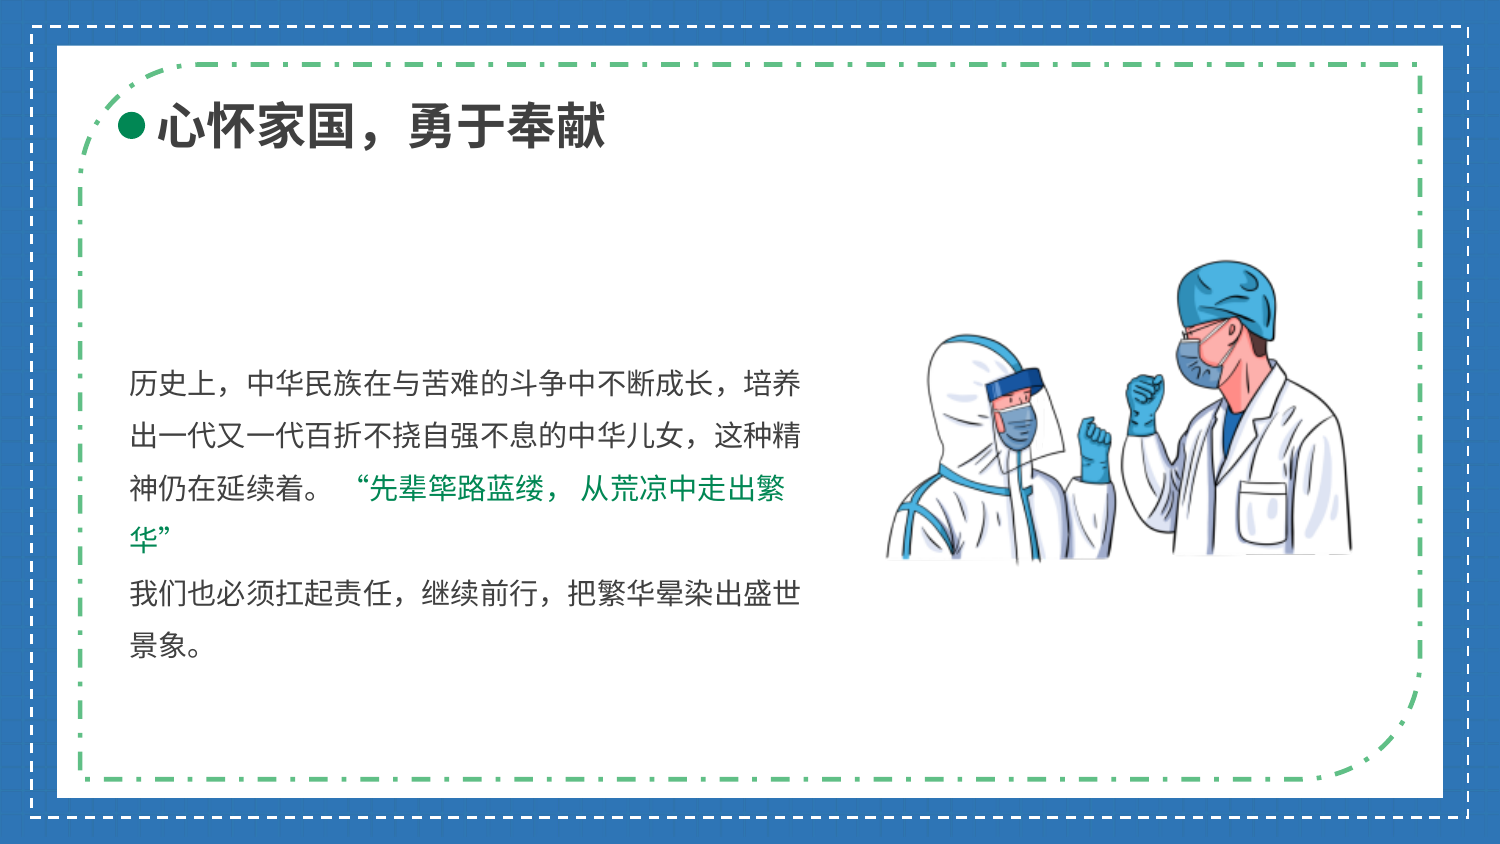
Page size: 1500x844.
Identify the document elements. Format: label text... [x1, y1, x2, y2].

text_box [116, 110, 147, 140]
picture [883, 185, 1356, 658]
text_box [ [79, 63, 1421, 781]
text_box [0, 0, 1499, 837]
text_box 历史上，中华民族在与苦难的斗争中不断成长，培养出一代又一代百折不挠自强不息的中华儿女，这种精神仍在延续着。 “先辈筚路蓝缕， 从荒凉中走出繁华” 我们也必须扛起责任，继续前行，把繁华晕染出盛世景象。 [117, 342, 820, 669]
text_box 心怀家国，勇于奉献 [145, 89, 726, 161]
